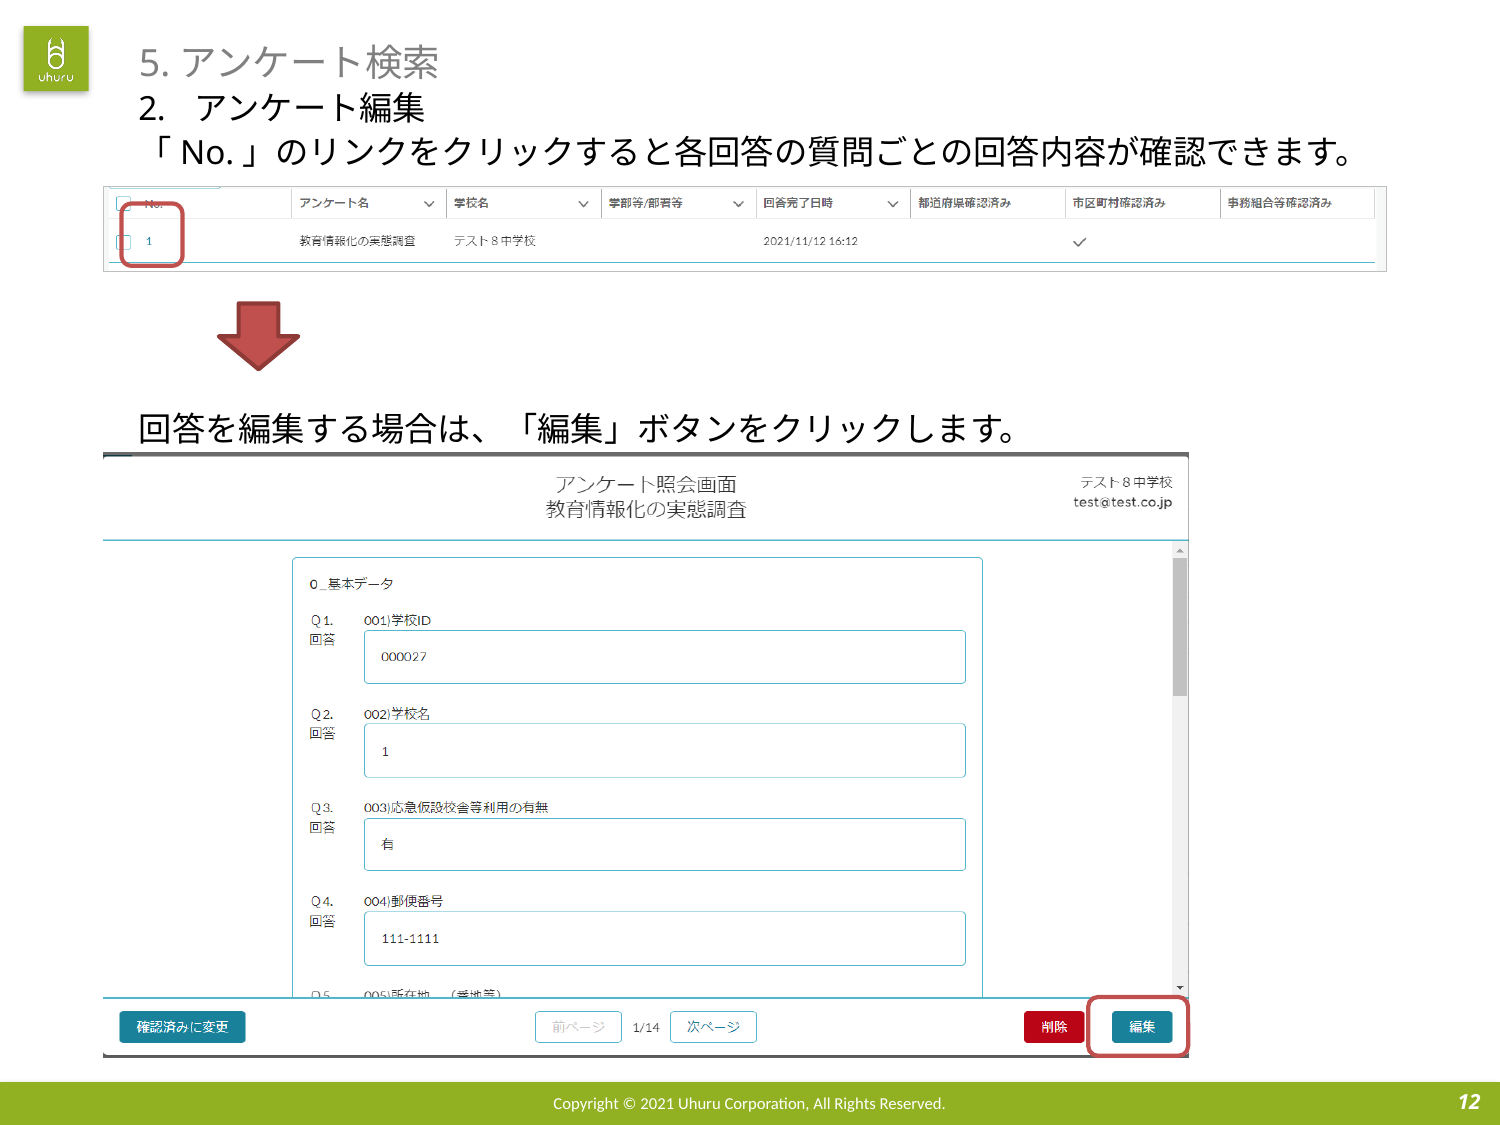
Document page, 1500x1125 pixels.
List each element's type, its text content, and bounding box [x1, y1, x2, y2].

picture [103, 185, 1387, 272]
picture [103, 451, 1189, 1058]
text_box [216, 301, 301, 371]
text_box アンケート編集 [123, 79, 585, 135]
picture [23, 25, 89, 92]
slide_number 12 [1391, 1088, 1496, 1118]
title 5.アンケート検索 [123, 4, 1500, 119]
text_box 回答を編集する場合は、「編集」ボタンをクリックします。 [123, 400, 1426, 507]
list 「No.」のリンクをクリックすると各回答の質問ごとの回答内容が確認できます。 [123, 123, 1426, 230]
